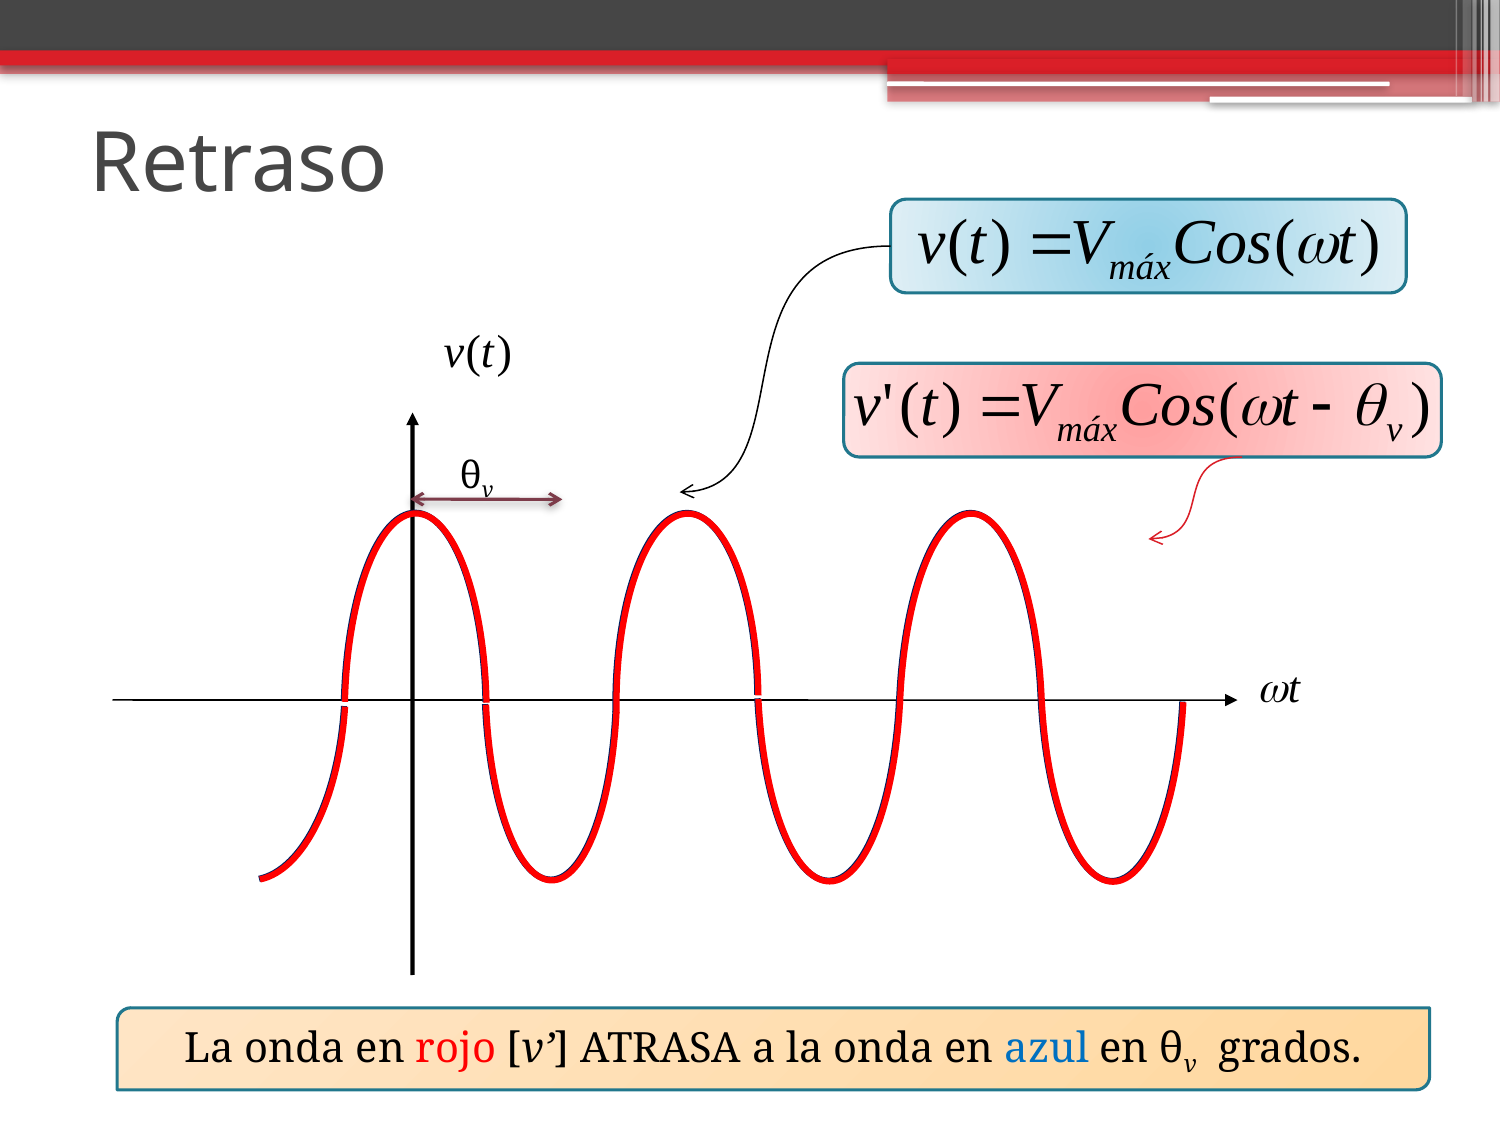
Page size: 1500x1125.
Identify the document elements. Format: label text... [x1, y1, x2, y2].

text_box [445, 500, 516, 506]
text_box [679, 245, 891, 493]
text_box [896, 362, 1445, 458]
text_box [1253, 669, 1309, 714]
text_box θv [445, 443, 516, 497]
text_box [908, 198, 1395, 296]
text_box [250, 513, 1184, 882]
text_box [1401, 246, 1408, 291]
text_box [1148, 456, 1243, 540]
text_box La onda en rojo [v’] ATRASA a la onda en azul en θv grados. [115, 1006, 1432, 1092]
text_box [892, 246, 901, 294]
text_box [437, 324, 519, 388]
title Retraso [75, 70, 1425, 246]
text_box [1190, 693, 1238, 707]
text_box [406, 412, 419, 494]
